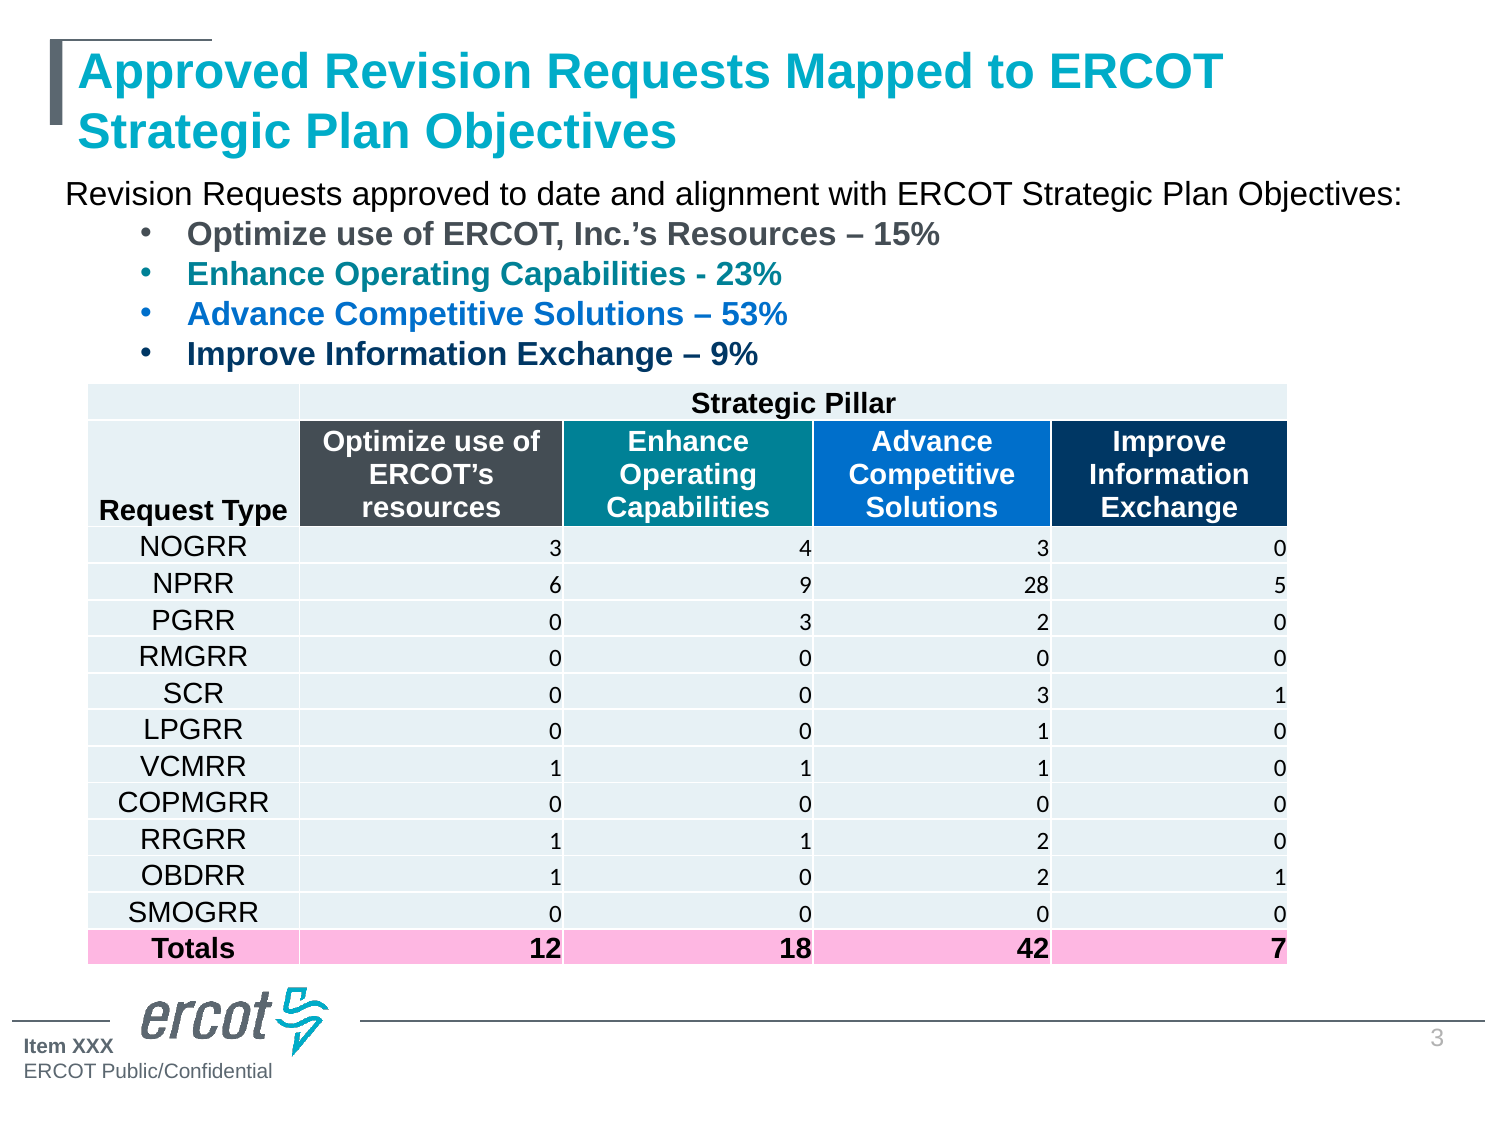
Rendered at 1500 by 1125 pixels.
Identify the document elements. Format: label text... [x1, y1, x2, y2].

table_cell 9 [564, 564, 812, 599]
table_cell SCR [88, 674, 299, 708]
table_cell 18 [564, 930, 812, 964]
table_cell Advance Competitive Solutions [814, 421, 1050, 526]
table_cell 0 [300, 674, 562, 708]
table_header Strategic Pillar [300, 384, 1287, 419]
table_cell 0 [300, 601, 562, 635]
table_cell SMOGRR [88, 893, 299, 928]
table_cell 0 [564, 637, 812, 672]
table_cell 2 [814, 856, 1050, 891]
table_cell 0 [564, 783, 812, 818]
table_cell 7 [1052, 930, 1287, 964]
table_cell 0 [1052, 747, 1287, 782]
table_cell 3 [814, 674, 1050, 708]
table_cell 0 [814, 637, 1050, 672]
table_cell 0 [1052, 601, 1287, 635]
table_header [88, 384, 299, 419]
table_cell 1 [814, 710, 1050, 745]
table_cell 5 [1052, 564, 1287, 599]
table_cell VCMRR [88, 747, 299, 782]
table_cell LPGRR [88, 710, 299, 745]
table_cell 1 [1052, 674, 1287, 708]
table_cell COPMGRR [88, 783, 299, 818]
table_cell 28 [814, 564, 1050, 599]
table_cell 0 [564, 710, 812, 745]
table_cell Totals [88, 930, 299, 964]
table_cell RRGRR [88, 820, 299, 855]
table_cell 0 [300, 710, 562, 745]
table_cell 0 [1052, 527, 1287, 562]
table_cell 0 [1052, 637, 1287, 672]
slide_number 3 [1387, 1012, 1488, 1062]
table_cell 0 [564, 674, 812, 708]
table_cell 3 [300, 527, 562, 562]
table_cell Optimize use of ERCOT’s resources [300, 421, 562, 526]
table_cell 0 [300, 783, 562, 818]
table_cell Improve Information Exchange [1052, 421, 1287, 526]
table_cell 6 [300, 564, 562, 599]
table_cell 1 [814, 747, 1050, 782]
table_cell 0 [564, 856, 812, 891]
table_cell 1 [300, 820, 562, 855]
table_cell 1 [564, 747, 812, 782]
table_cell 0 [300, 893, 562, 928]
table_cell 0 [1052, 893, 1287, 928]
table_cell 0 [814, 893, 1050, 928]
table_cell RMGRR [88, 637, 299, 672]
table_cell 0 [564, 893, 812, 928]
table_cell 0 [1052, 820, 1287, 855]
table_cell 1 [300, 747, 562, 782]
table_cell NPRR [88, 564, 299, 599]
table_cell 42 [814, 930, 1050, 964]
table_cell Request Type [88, 421, 299, 526]
picture [137, 983, 332, 1059]
table_cell OBDRR [88, 856, 299, 891]
table_cell 0 [300, 637, 562, 672]
table_cell 12 [300, 930, 562, 964]
table_cell 1 [300, 856, 562, 891]
table_cell PGRR [88, 601, 299, 635]
table_cell 3 [814, 527, 1050, 562]
table_cell 3 [564, 601, 812, 635]
text_box Revision Requests approved to date and alignment with ERCOT Strategic Plan Objectives: Optimize use of ERCOT, Inc.’s Resources – 15% Enhance Operating Capabilities - 23% Advance Competitive Solutions – 53% Improve Information Exchange – 9% [50, 124, 1463, 380]
table_cell 1 [564, 820, 812, 855]
table_cell 0 [1052, 710, 1287, 745]
table_cell Enhance Operating Capabilities [564, 421, 812, 526]
table_cell 0 [1052, 783, 1287, 818]
table_cell 2 [814, 601, 1050, 635]
table_cell NOGRR [88, 527, 299, 562]
table_cell 4 [564, 527, 812, 562]
table_cell 1 [1052, 856, 1287, 891]
title Approved Revision Requests Mapped to ERCOT Strategic Plan Objectives [62, 31, 1451, 124]
table_cell 2 [814, 820, 1050, 855]
table_cell 0 [814, 783, 1050, 818]
